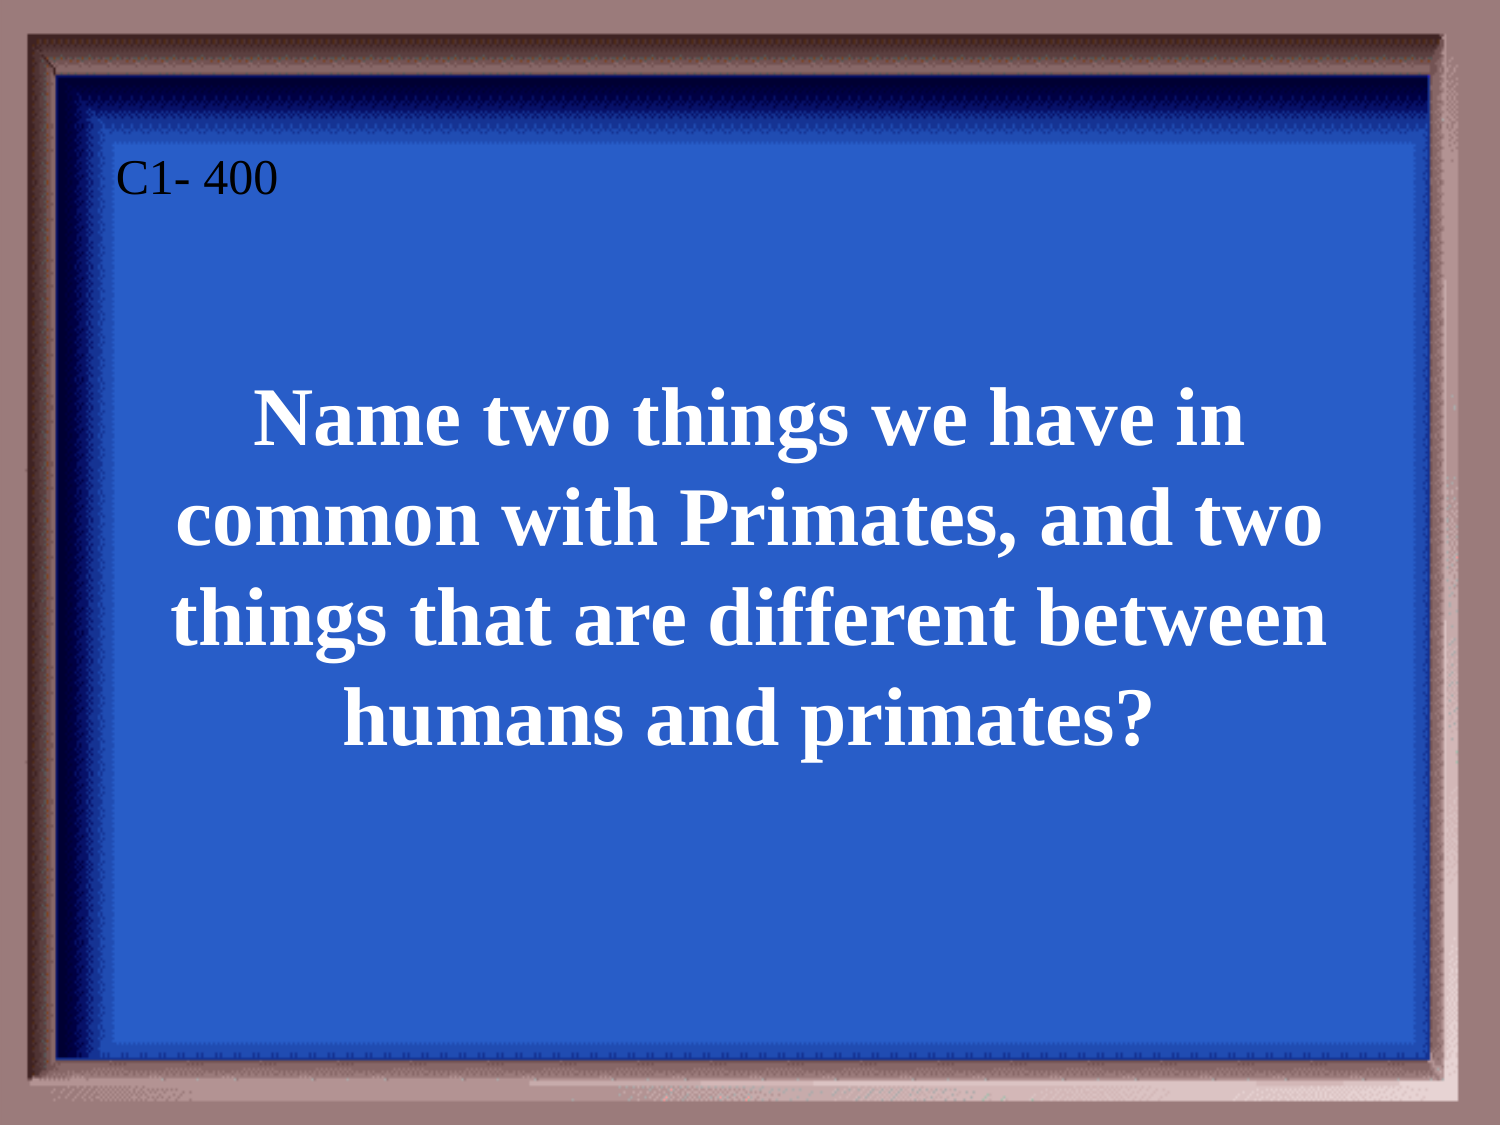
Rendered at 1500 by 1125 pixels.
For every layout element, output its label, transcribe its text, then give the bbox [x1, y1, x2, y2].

picture [0, 0, 1500, 1125]
title Name two things we have in common with Primates, and two things that are different between humans and primates? [112, 112, 1388, 1013]
text_box C1- 400 [100, 137, 294, 273]
